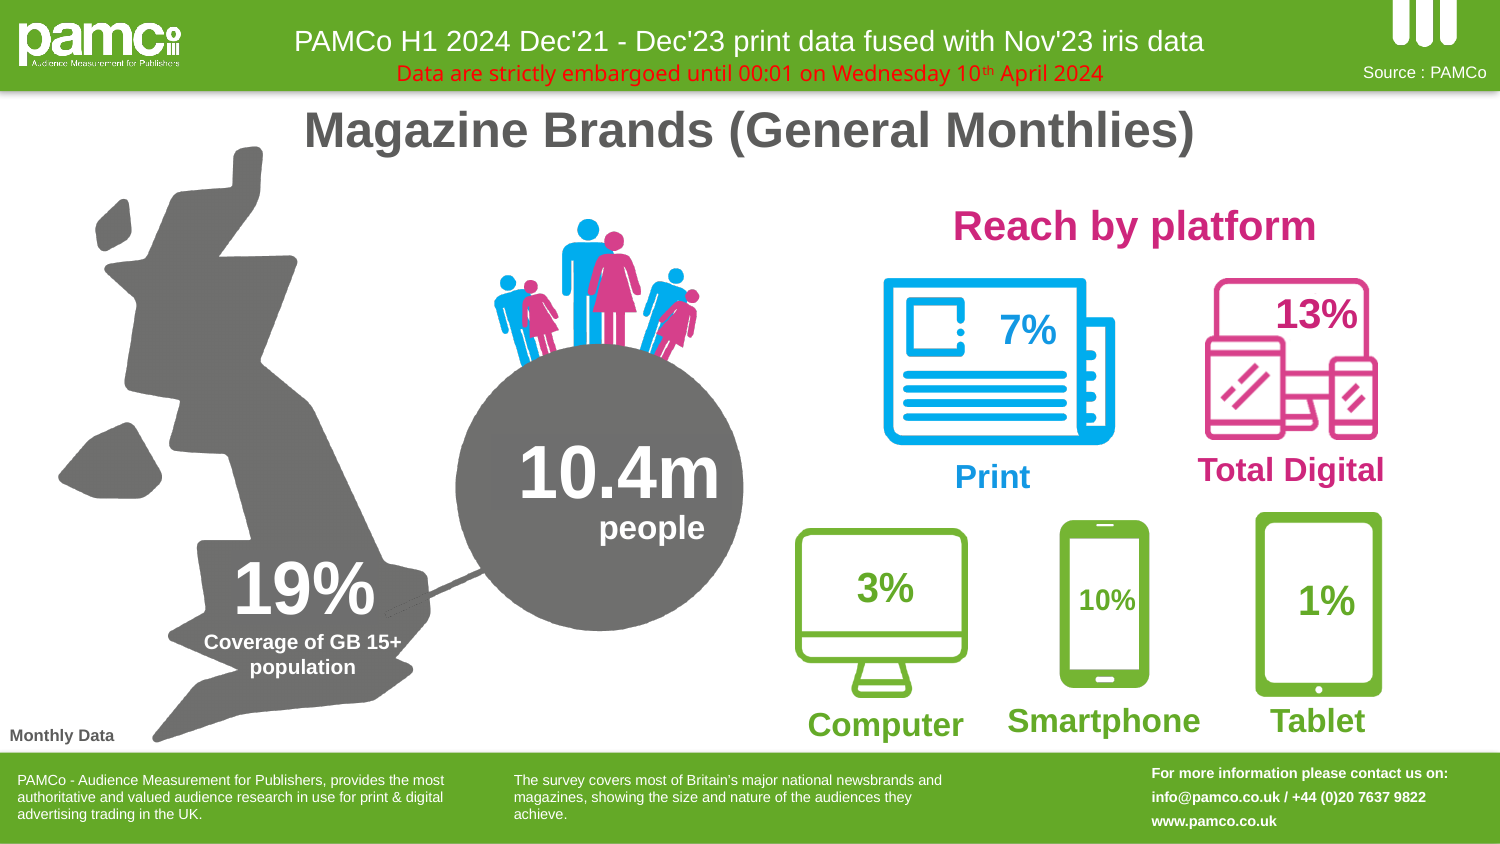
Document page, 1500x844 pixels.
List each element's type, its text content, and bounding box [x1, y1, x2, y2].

picture [1205, 278, 1378, 440]
picture [857, 244, 1141, 477]
picture [41, 163, 758, 763]
picture [795, 528, 968, 698]
text_box Magazine Brands (General Monthlies) [0, 91, 1500, 163]
picture [1038, 483, 1174, 708]
picture [1240, 491, 1397, 713]
picture [1387, 0, 1458, 81]
picture [961, 469, 970, 476]
picture [17, 20, 182, 68]
